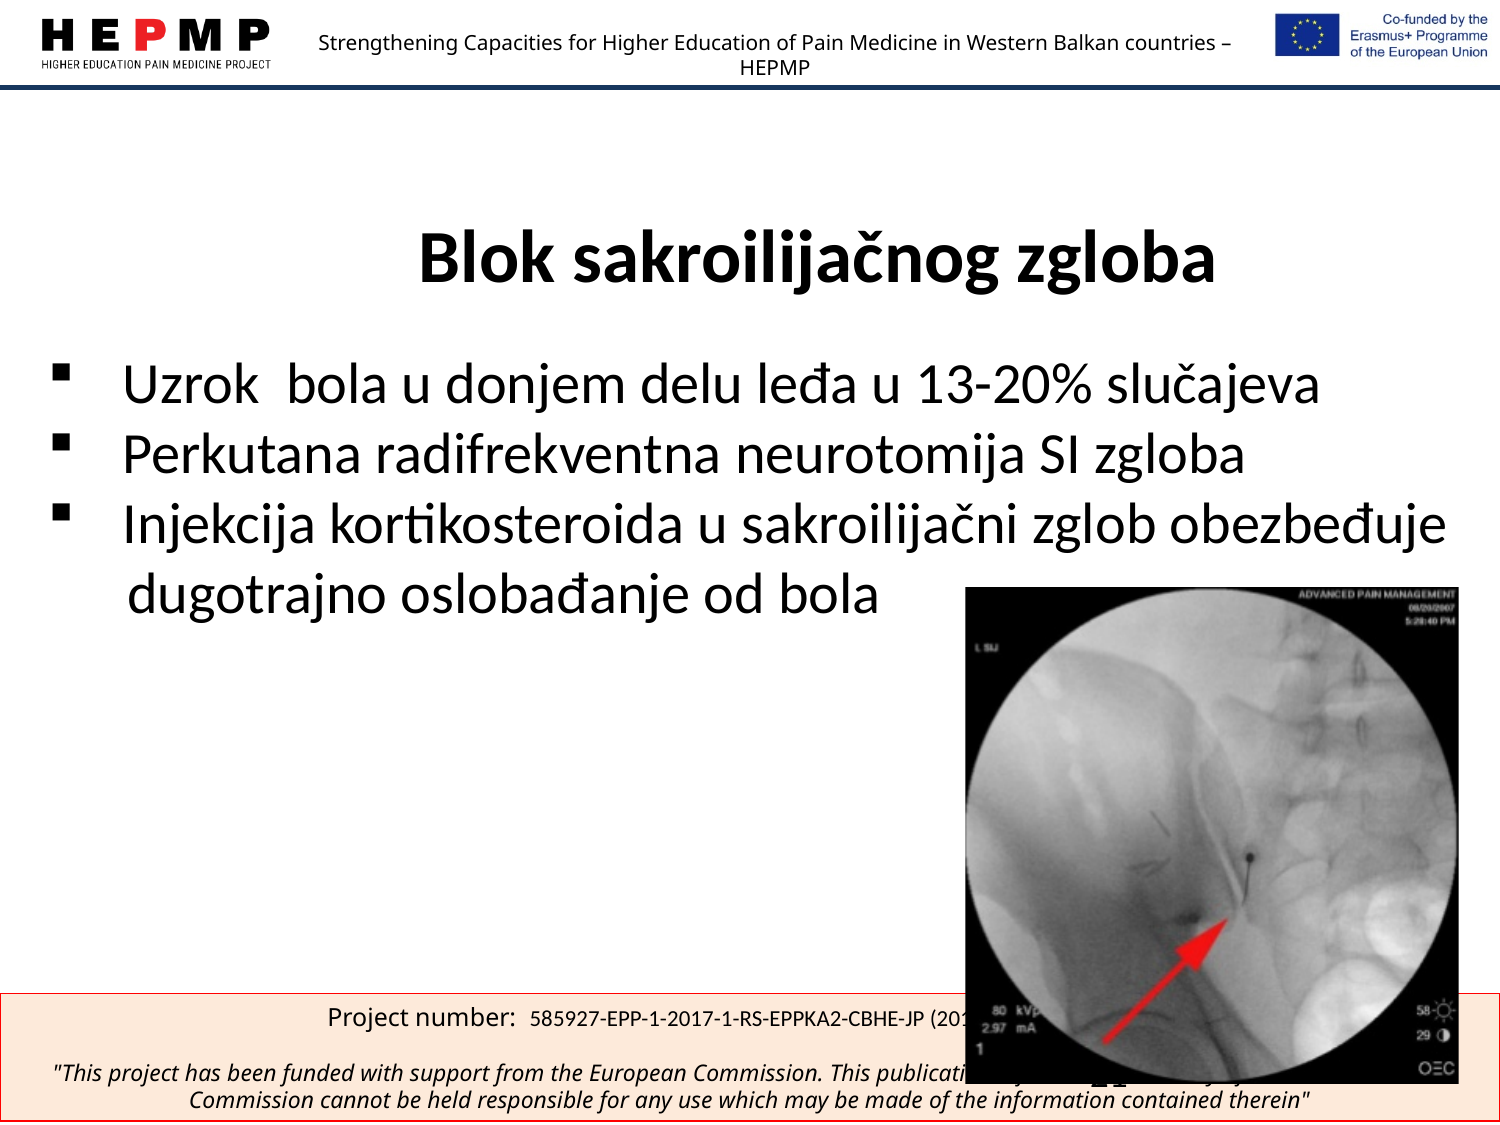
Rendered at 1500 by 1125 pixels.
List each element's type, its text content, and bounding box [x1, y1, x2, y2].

picture [0, 0, 300, 100]
picture [965, 587, 1459, 1084]
picture [1262, 1, 1498, 69]
text_box Blok sakroilijačnog zgloba [404, 199, 1234, 305]
slide_number 21 [1074, 1092, 1425, 1103]
text_box Uzrok bola u donjem delu leđa u 13-20% slučajeva Perkutana radifrekventna neurotomija SI zgloba Injekcija kortikosteroida u sakroilijačni zglob obezbeđuje dugotrajno oslobađanje od bola [33, 337, 1477, 633]
